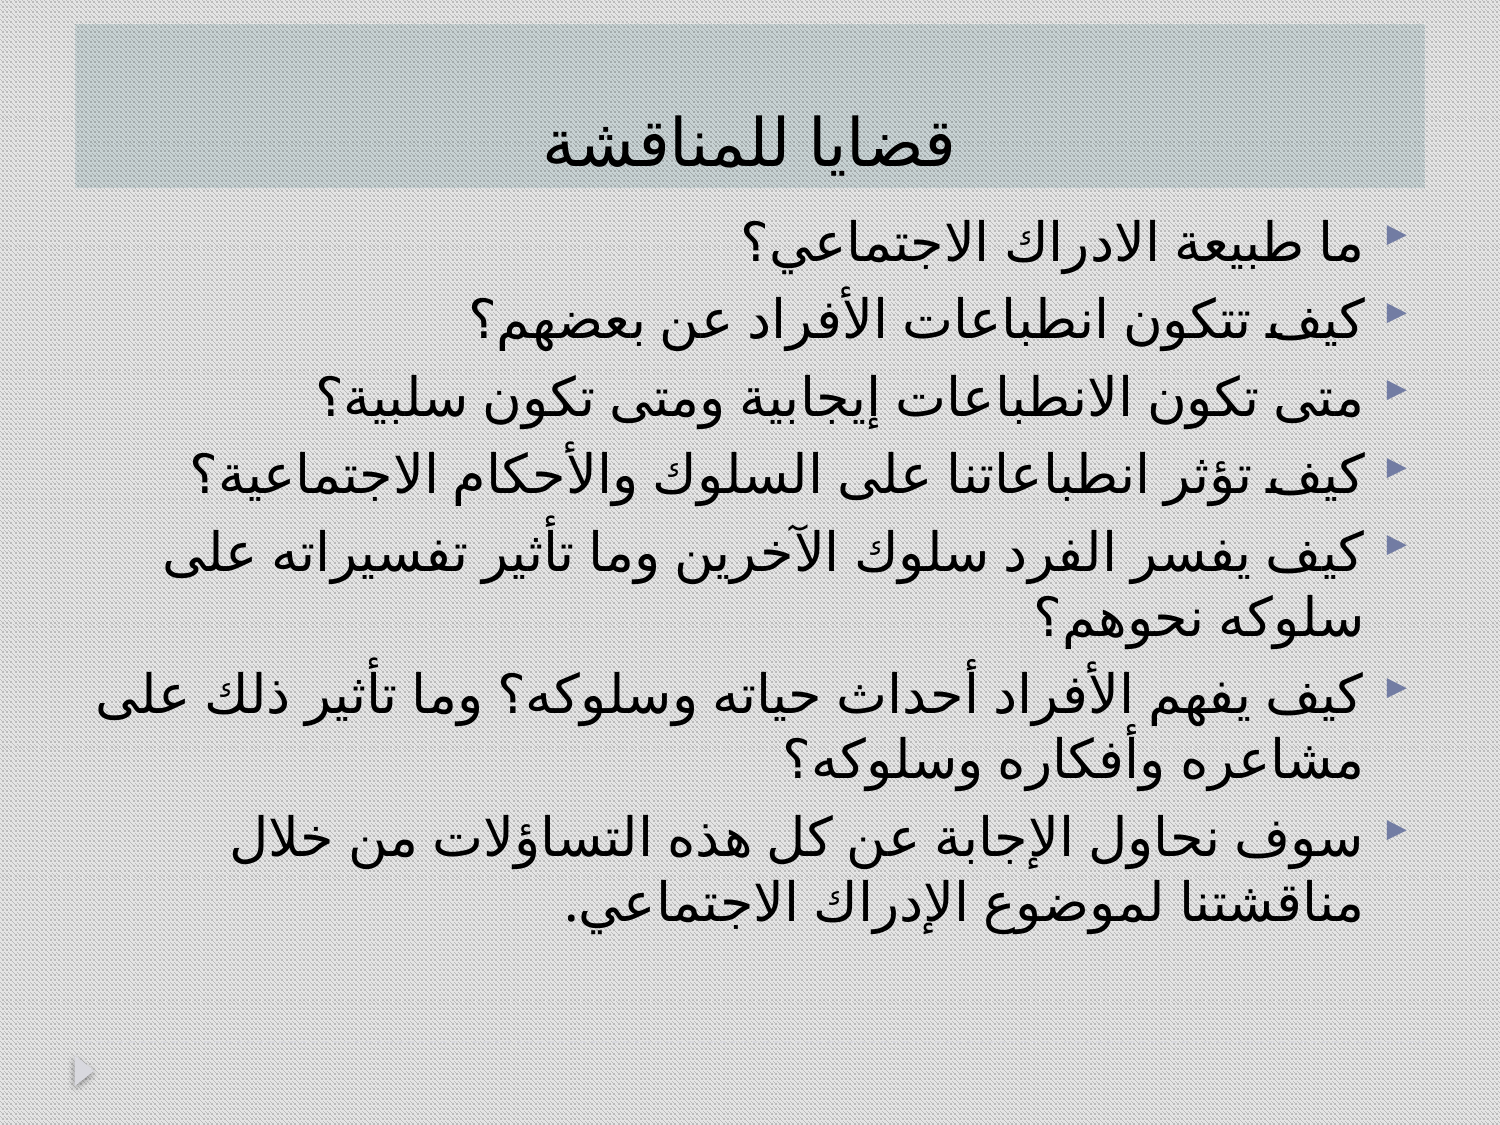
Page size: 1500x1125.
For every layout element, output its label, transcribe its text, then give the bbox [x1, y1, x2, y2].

list ما طبيعة الادراك الاجتماعي؟ كيف تتكون انطباعات الأفراد عن بعضهم؟ متى تكون الانطباعات إيجابية ومتى تكون سلبية؟ كيف تؤثر انطباعاتنا على السلوك والأحكام الاجتماعية؟ كيف يفسر الفرد سلوك الآخرين وما تأثير تفسيراته على سلوكه نحوهم؟ كيف يفهم الأفراد أحداث حياته وسلوكه؟ وما تأثير ذلك على مشاعره وأفكاره وسلوكه؟ سوف نحاول الإجابة عن كل هذه التساؤلات من خلال مناقشتنا لموضوع الإدراك الاجتماعي. [75, 200, 1425, 1010]
title قضايا للمناقشة [75, 24, 1425, 188]
